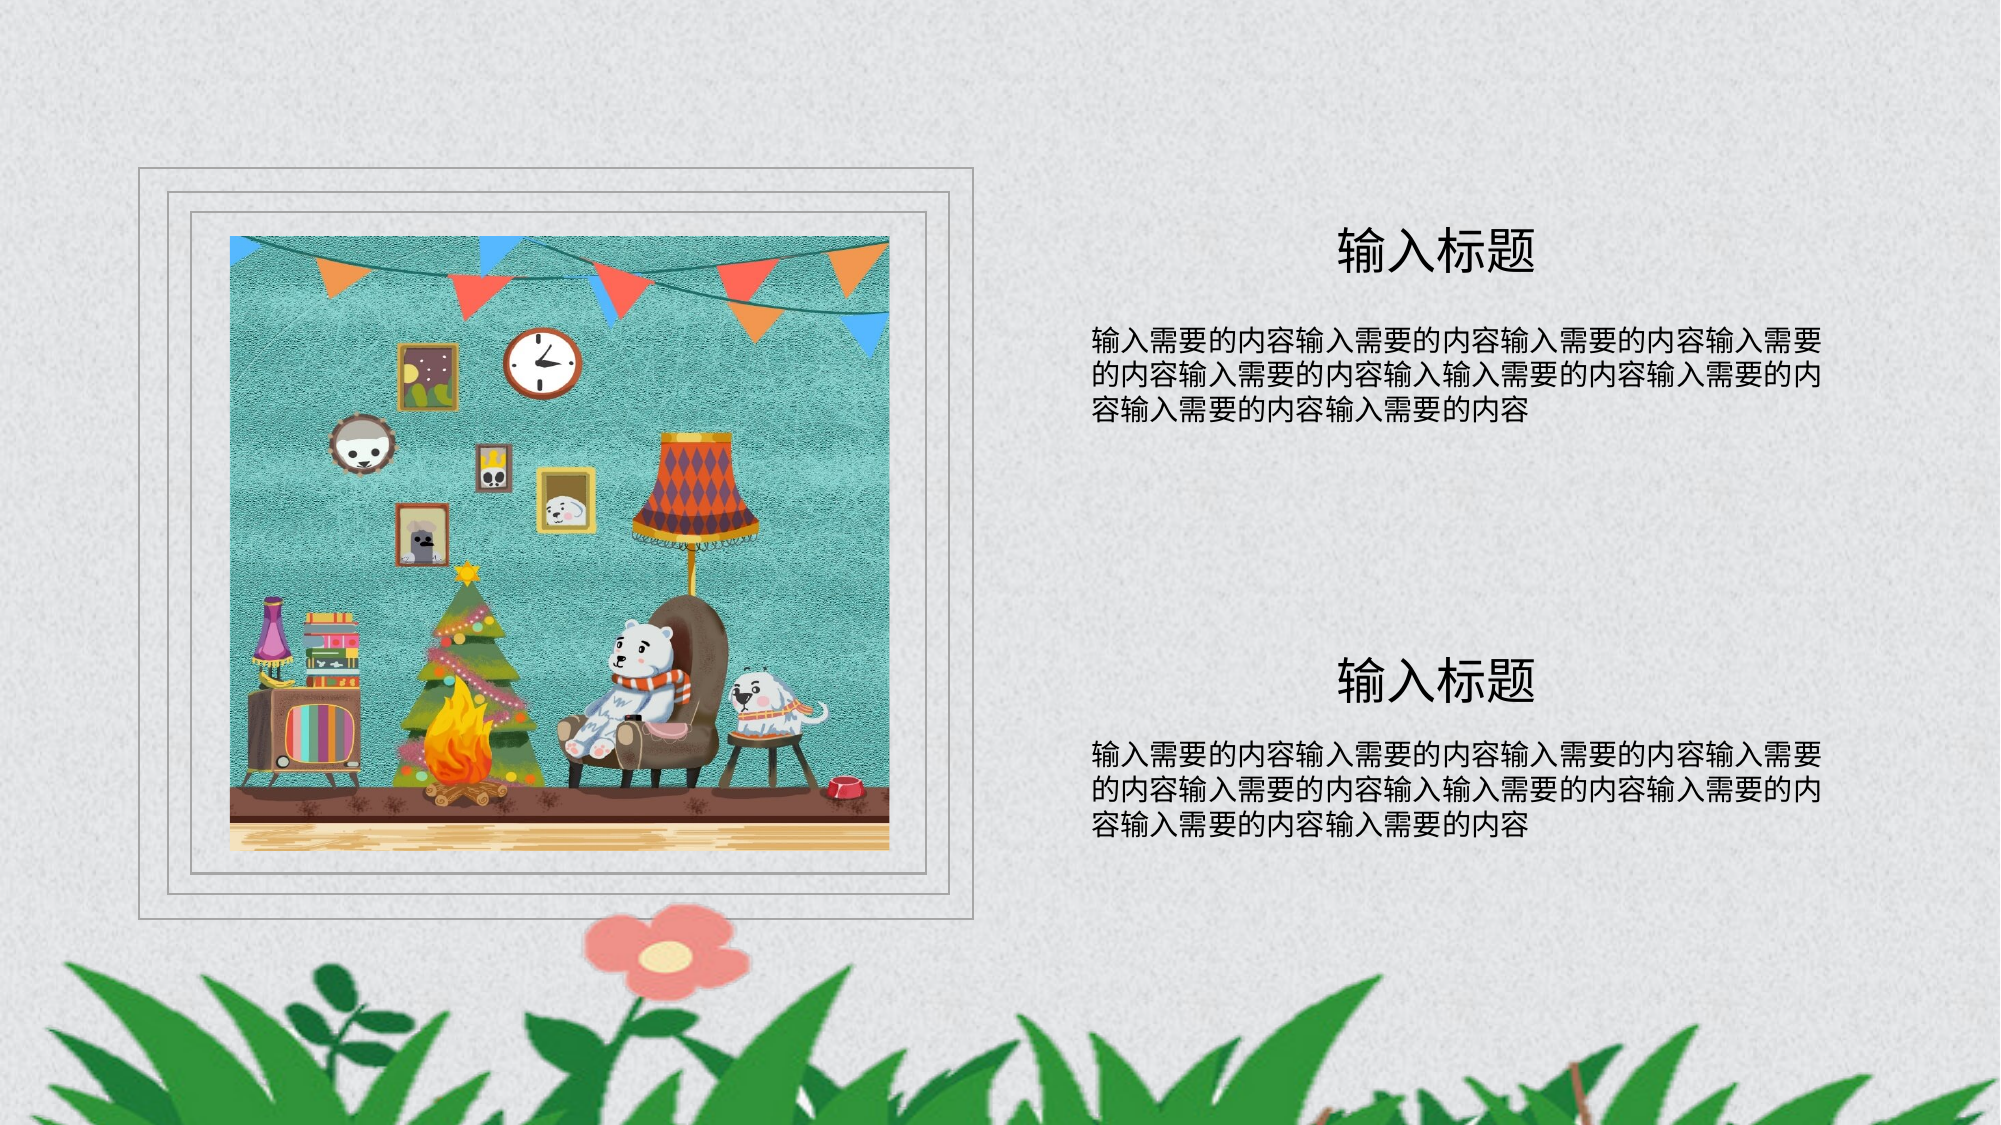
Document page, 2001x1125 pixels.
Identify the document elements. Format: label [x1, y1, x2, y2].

text_box [138, 168, 974, 809]
text_box [1076, 211, 1864, 436]
text_box [1076, 642, 1864, 809]
picture [0, 0, 2001, 1125]
